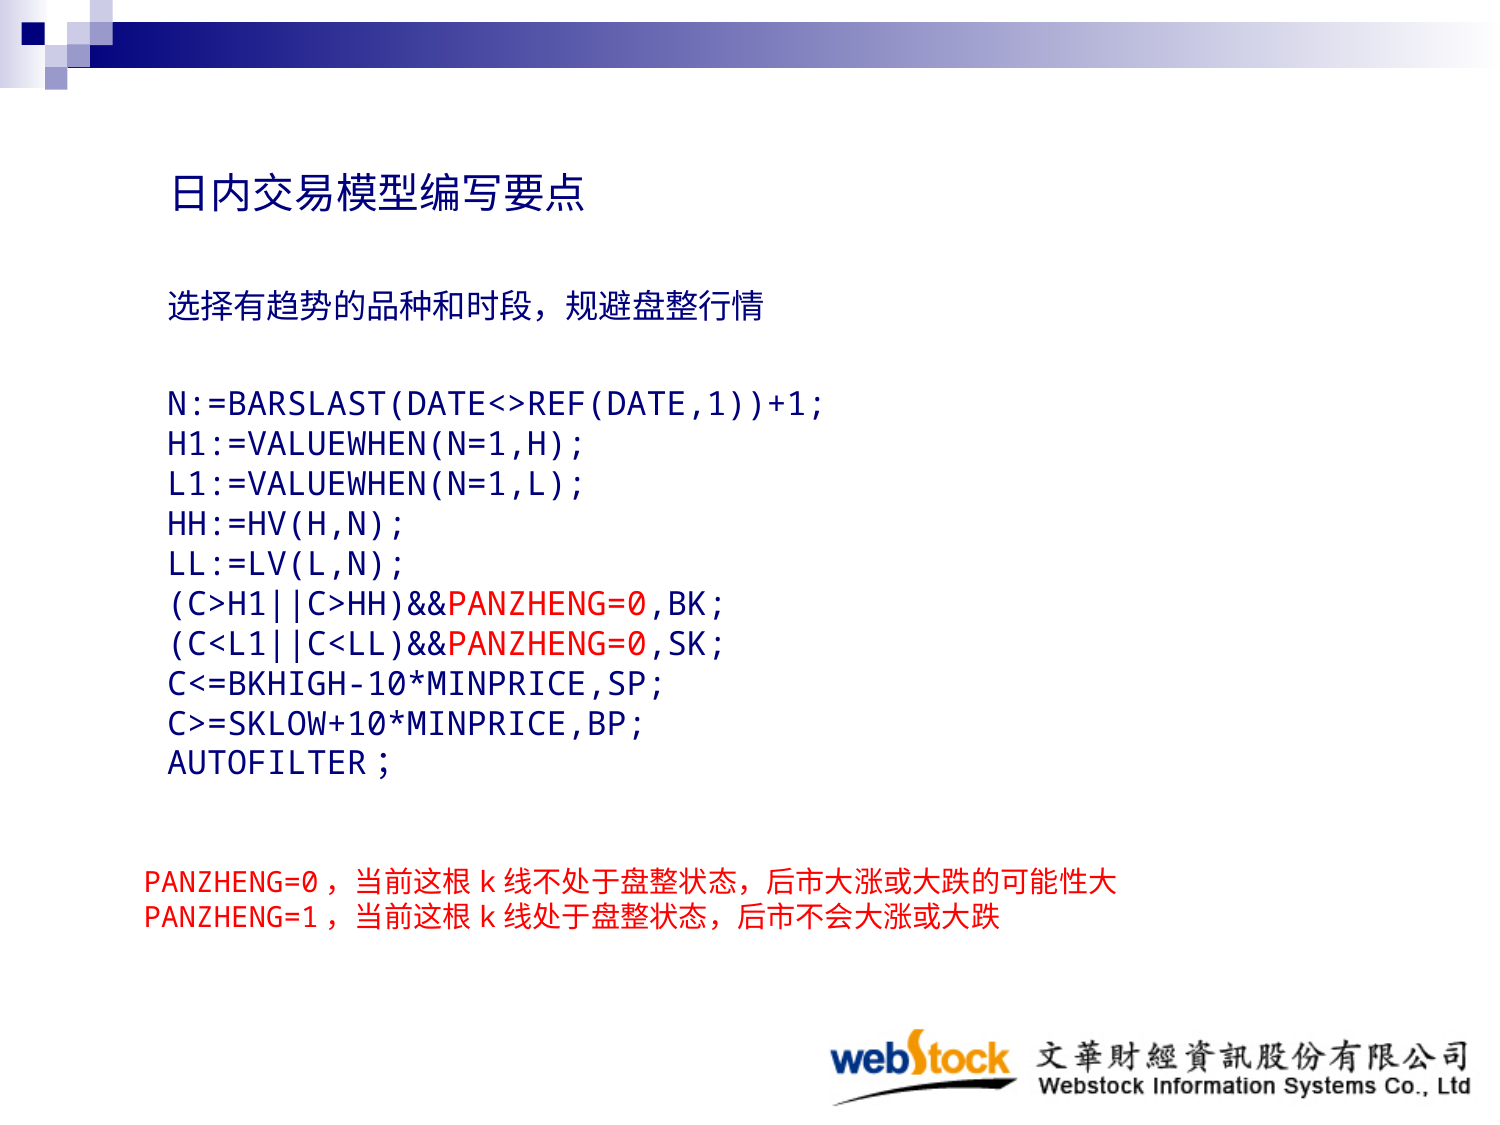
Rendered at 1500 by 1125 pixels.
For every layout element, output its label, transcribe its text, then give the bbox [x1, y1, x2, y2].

text_box N:=BARSLAST(DATE<>REF(DATE,1))+1; H1:=VALUEWHEN(N=1,H); L1:=VALUEWHEN(N=1,L); HH:=HV(H,N); LL:=LV(L,N); (C>H1||C>HH)&&PANZHENG=0,BK; (C<L1||C<LL)&&PANZHENG=0,SK; C<=BKHIGH-10*MINPRICE,SP; C>=SKLOW+10*MINPRICE,BP; AUTOFILTER； [152, 374, 997, 789]
text_box 选择有趋势的品种和时段，规避盘整行情 [152, 257, 1325, 333]
text_box PANZHENG=0，当前这根k线不处于盘整状态，后市大涨或大跌的可能性大 PANZHENG=1，当前这根k线处于盘整状态，后市不会大涨或大跌 [128, 855, 1313, 1011]
text_box 日内交易模型编写要点 [154, 159, 875, 225]
picture [817, 1006, 1500, 1125]
